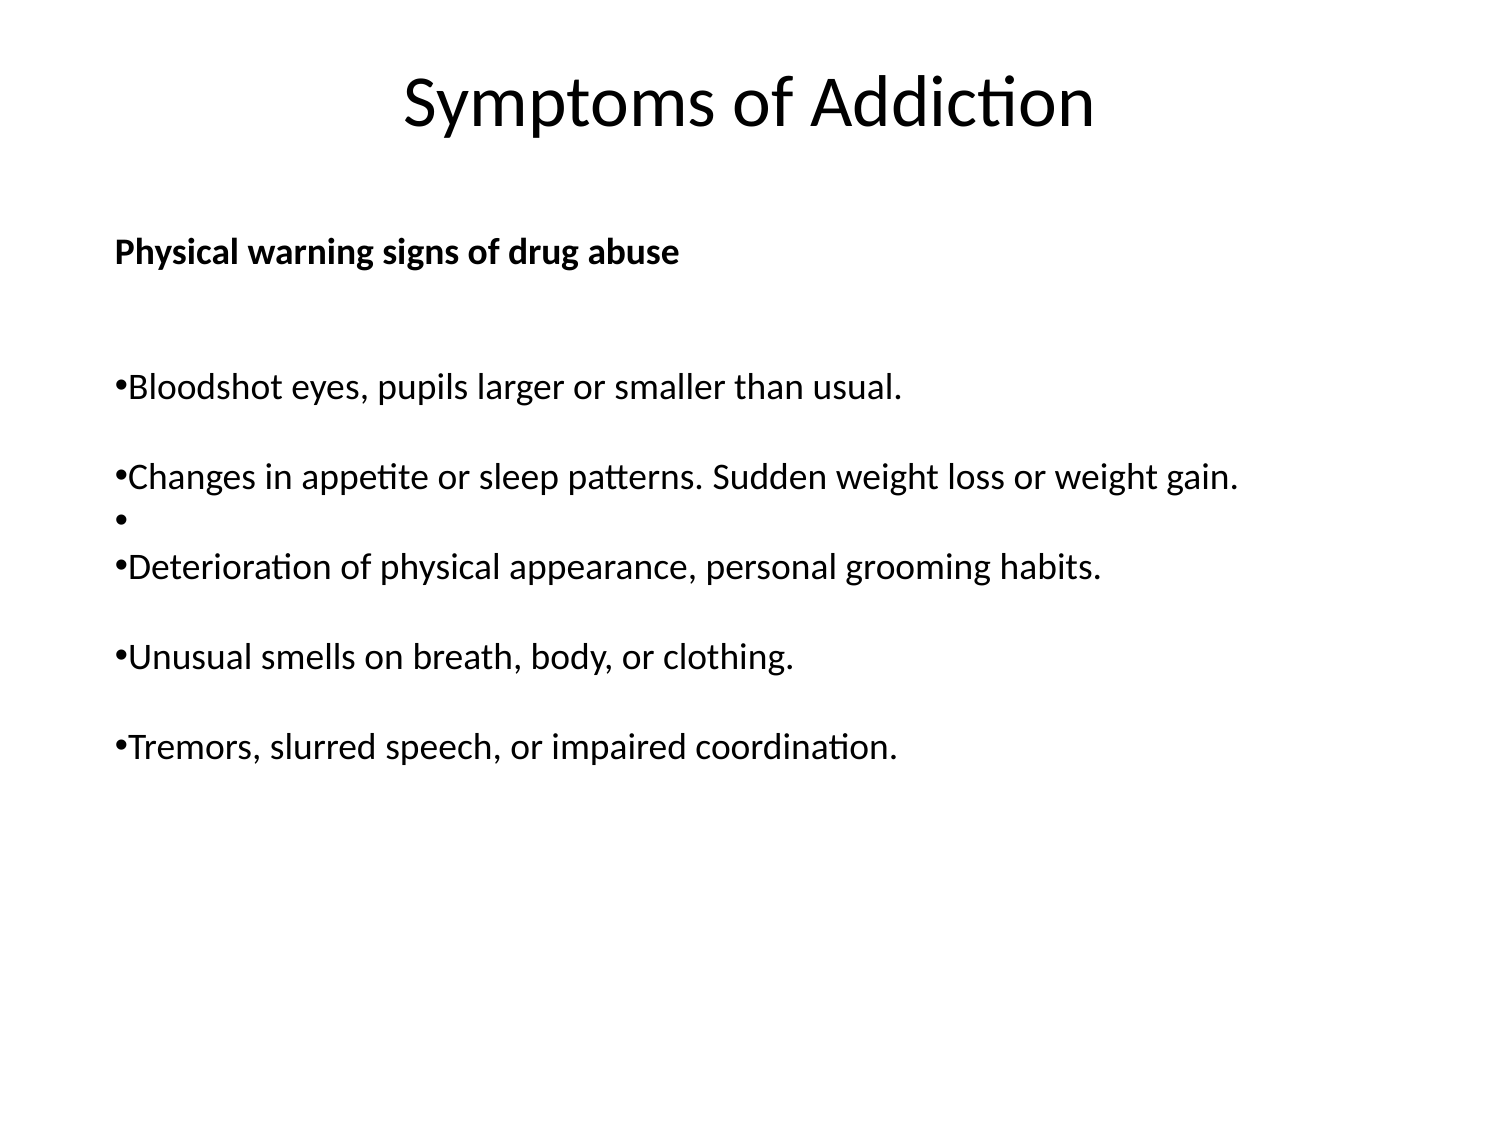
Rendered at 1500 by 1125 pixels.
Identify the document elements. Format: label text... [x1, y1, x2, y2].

text_box Physical warning signs of drug abuse Bloodshot eyes, pupils larger or smaller than usual. Changes in appetite or sleep patterns. Sudden weight loss or weight gain. Deterioration of physical appearance, personal grooming habits. Unusual smells on breath, body, or clothing. Tremors, slurred speech, or impaired coordination. [100, 219, 1400, 775]
title Symptoms of Addiction [75, 45, 1425, 149]
